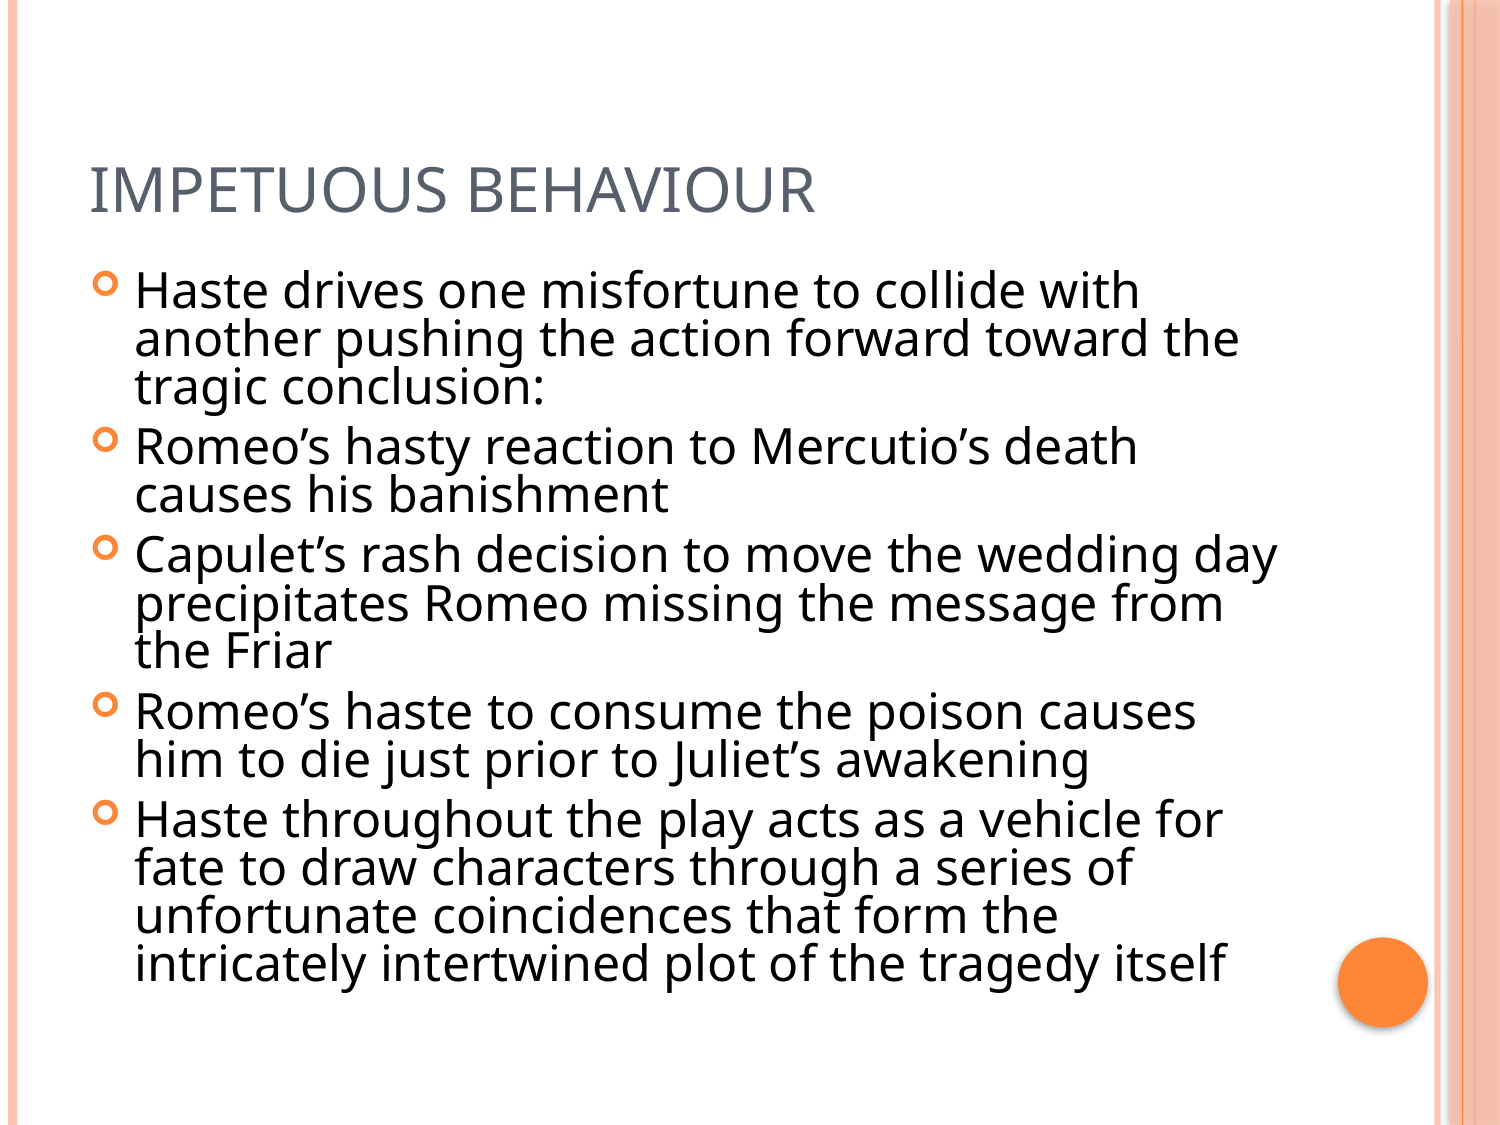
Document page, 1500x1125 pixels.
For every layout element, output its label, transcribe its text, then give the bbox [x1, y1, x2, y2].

title Impetuous Behaviour [75, 45, 1300, 233]
list Haste drives one misfortune to collide with another pushing the action forward toward the tragic conclusion: Romeo’s hasty reaction to Mercutio’s death causes his banishment Capulet’s rash decision to move the wedding day precipitates Romeo missing the message from the Friar Romeo’s haste to consume the poison causes him to die just prior to Juliet’s awakening Haste throughout the play acts as a vehicle for fate to draw characters through a series of unfortunate coincidences that form the intricately intertwined plot of the tragedy itself [75, 262, 1300, 1062]
